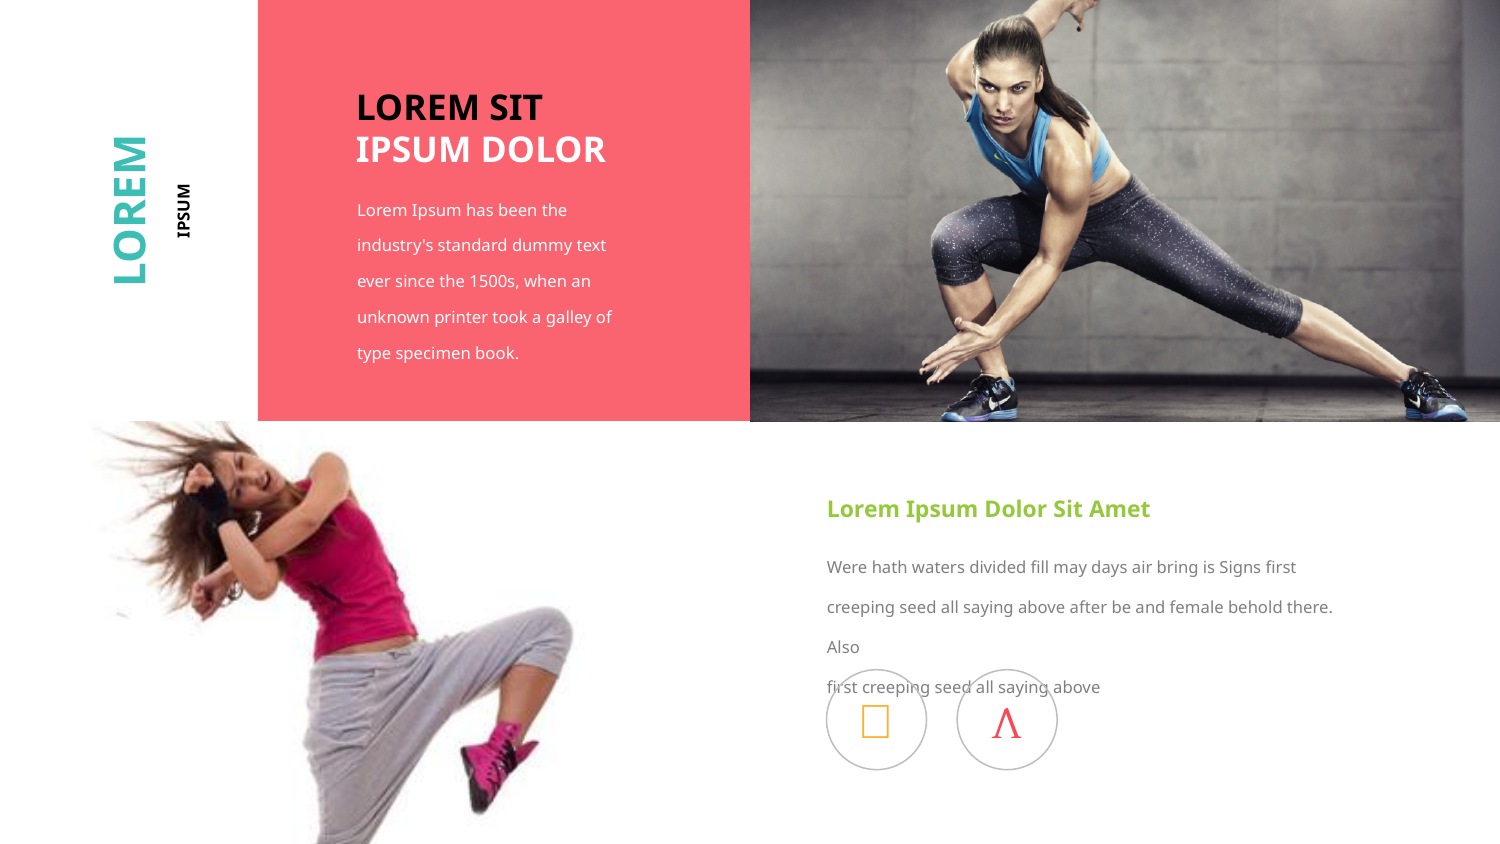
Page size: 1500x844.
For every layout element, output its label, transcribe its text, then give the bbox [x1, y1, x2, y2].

text_box [257, 0, 747, 420]
picture [0, 0, 1500, 844]
text_box Lorem Ipsum has been the industry's standard dummy text ever since the 1500s, when an unknown printer took a galley of type specimen book. [345, 177, 645, 343]
text_box LOREM SIT IPSUM DOLOR [344, 79, 645, 178]
text_box LOREM IPSUM [110, 98, 181, 324]
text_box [815, 488, 1377, 770]
